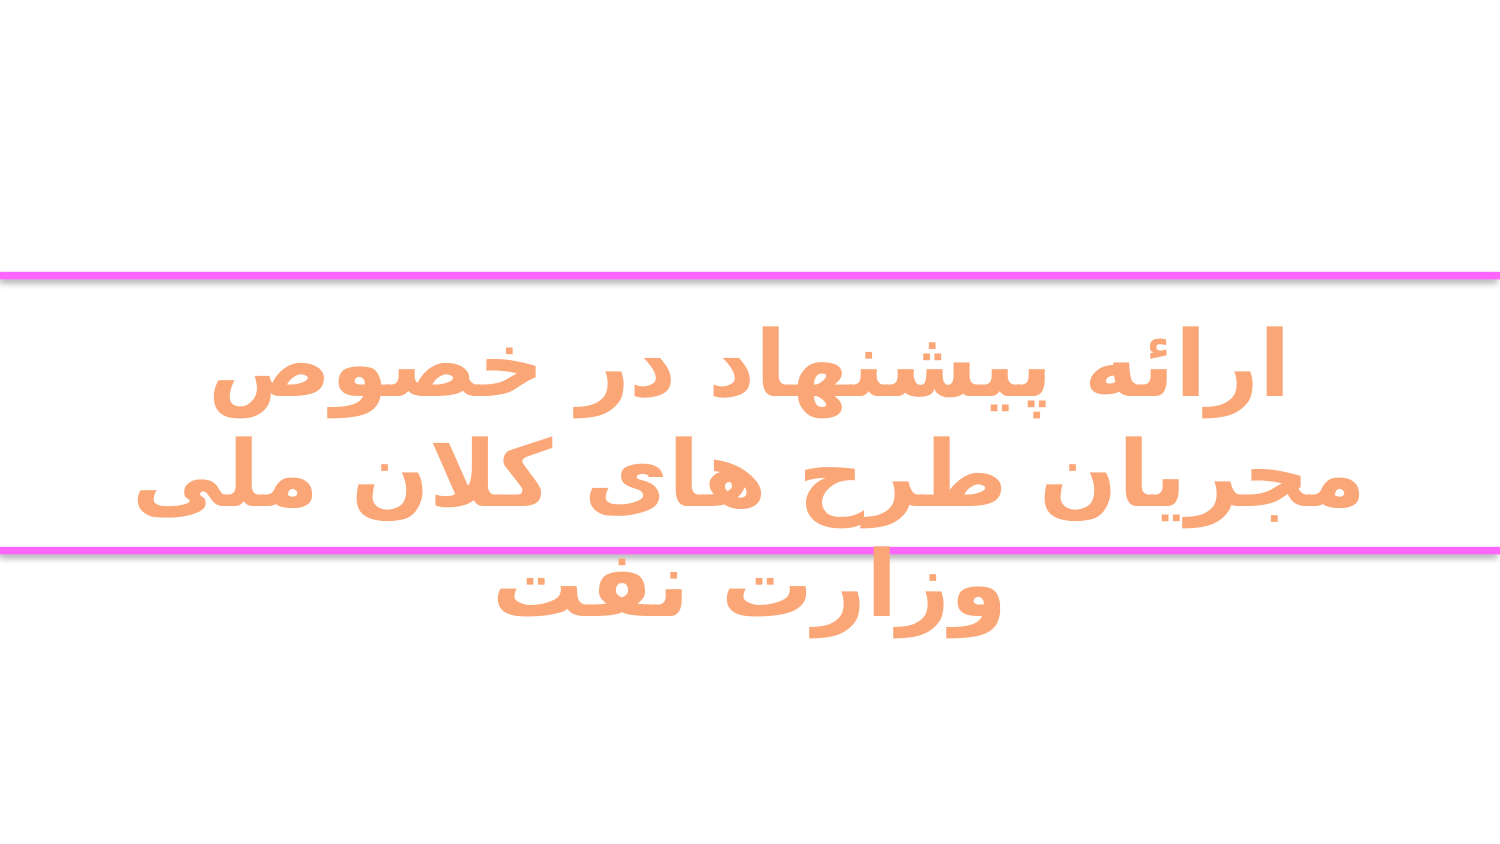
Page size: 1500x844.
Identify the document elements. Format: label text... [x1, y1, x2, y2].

text_box [0, 271, 1500, 280]
text_box ارائه پیشنهاد در خصوص مجریان طرح های کلان ملی وزارت نفت [62, 297, 1438, 642]
text_box [1438, 546, 1500, 555]
text_box [0, 546, 62, 555]
